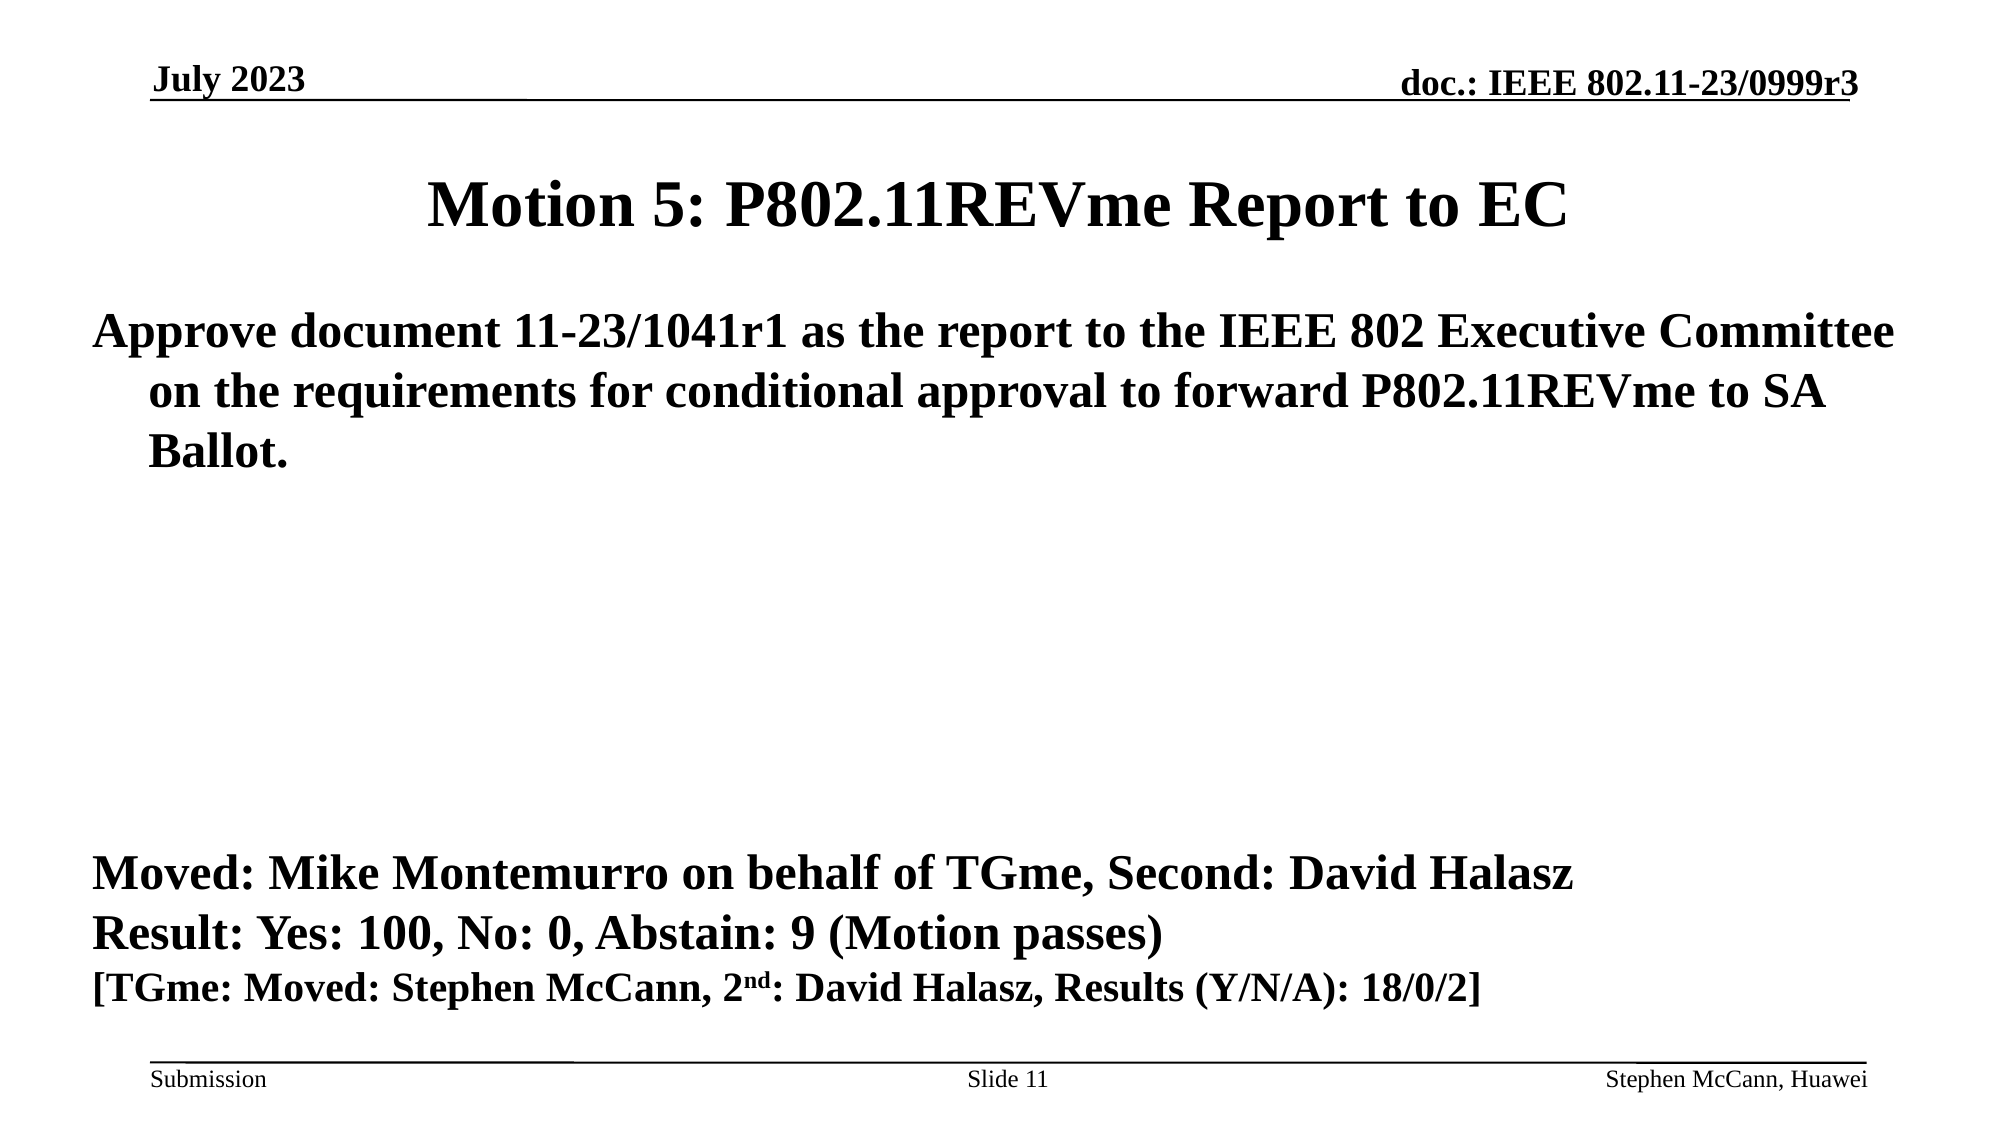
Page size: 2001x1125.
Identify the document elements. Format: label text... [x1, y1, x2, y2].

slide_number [152, 54, 563, 100]
title Motion 5: P802.11REVme Report to EC [149, 112, 1850, 288]
list Approve document 11-23/1041r1 as the report to the IEEE 802 Executive Committee on the requirements for conditional approval to forward P802.11REVme to SA Ballot. Moved: Mike Montemurro on behalf of TGme, Second: David Halasz Result: Yes: 100, No: 0, Abstain: 9 (Motion passes) [TGme: Moved: Stephen McCann, 2nd: David Halasz, Results (Y/N/A): 18/0/2] [76, 289, 1940, 1063]
slide_number Slide 11 [950, 1061, 1067, 1123]
footer Stephen McCann, Huawei [1171, 1061, 1869, 1093]
